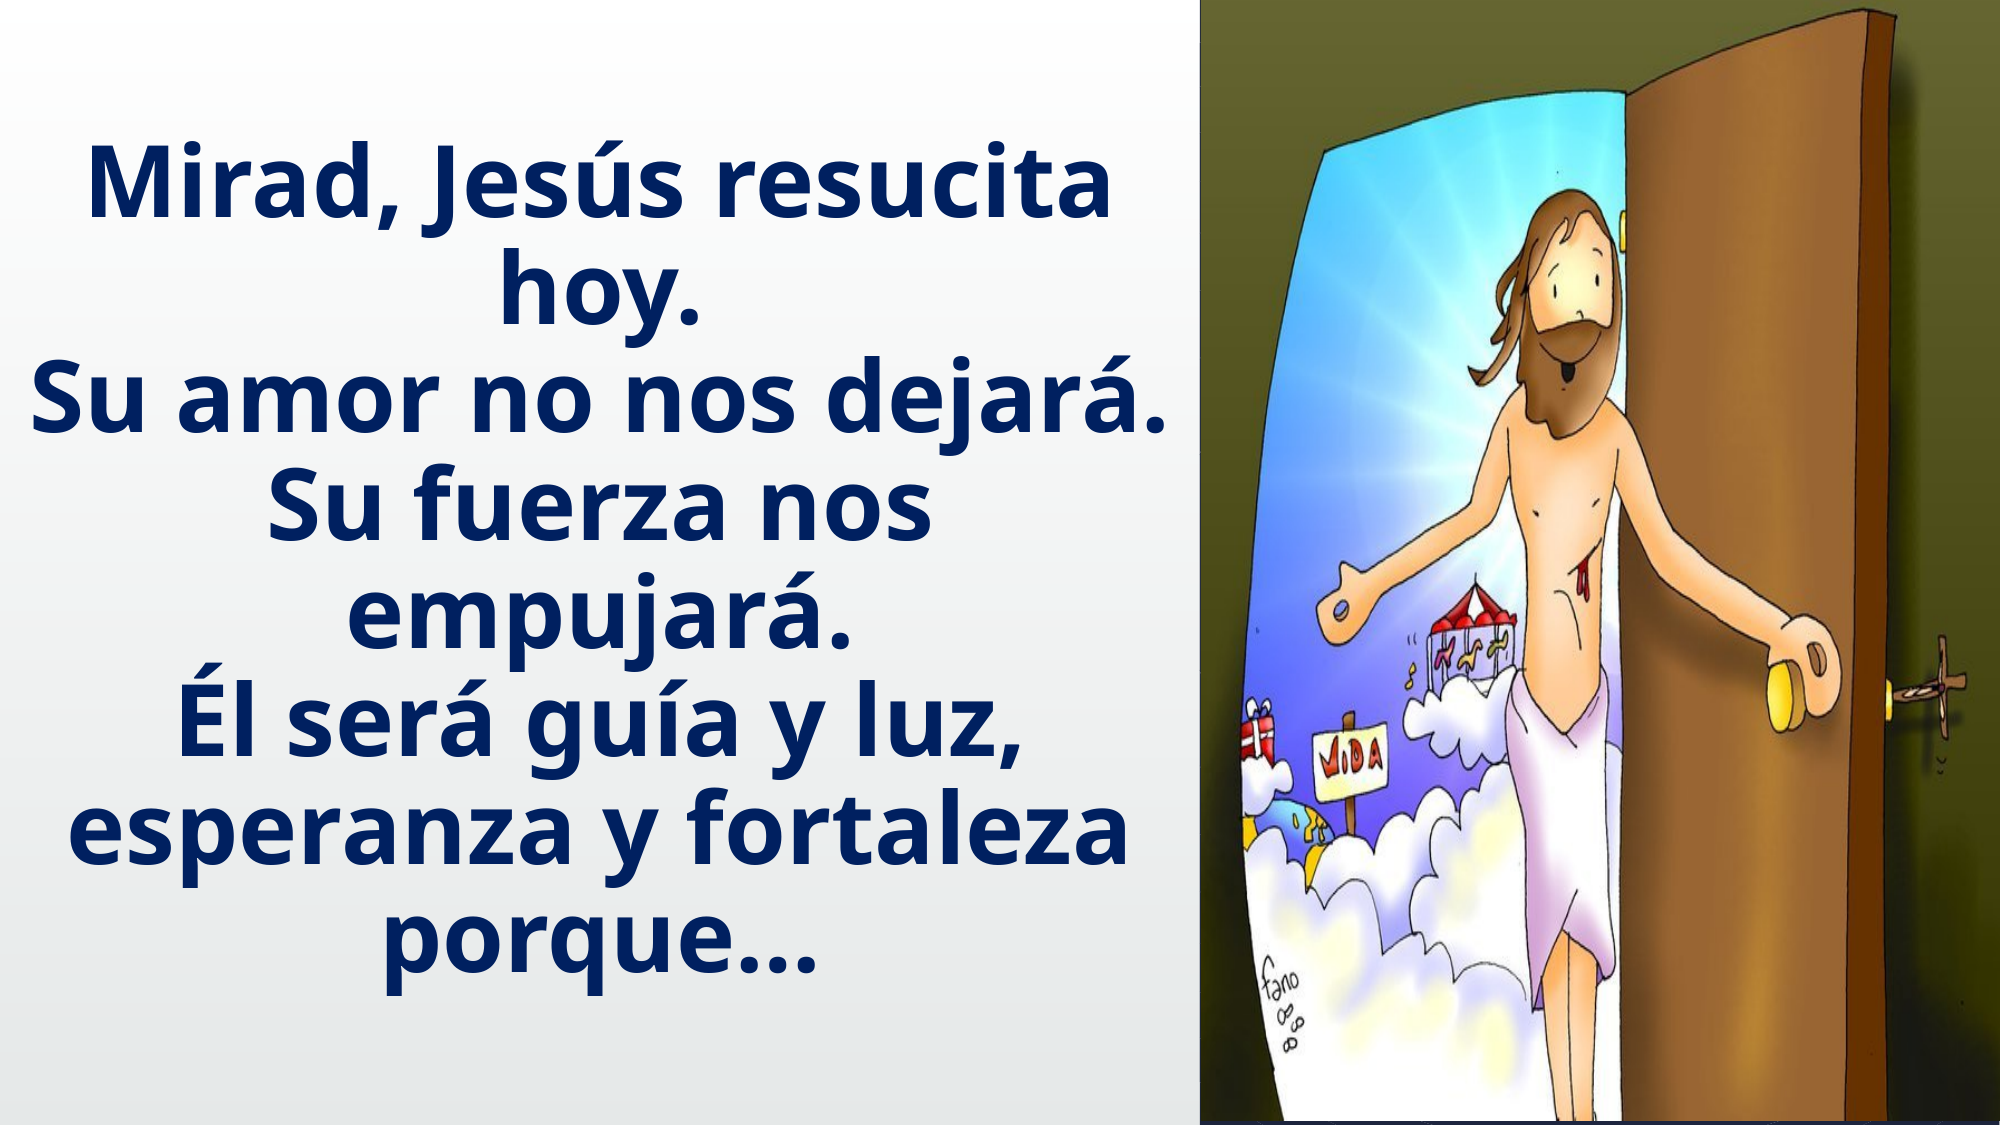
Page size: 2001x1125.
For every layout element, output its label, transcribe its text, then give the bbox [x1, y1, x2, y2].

picture [1200, 0, 2000, 1125]
title Mirad, Jesús resucita hoy. Su amor no nos dejará. Su fuerza nos empujará. Él será guía y luz, esperanza y fortaleza porque… [0, 0, 1200, 1125]
